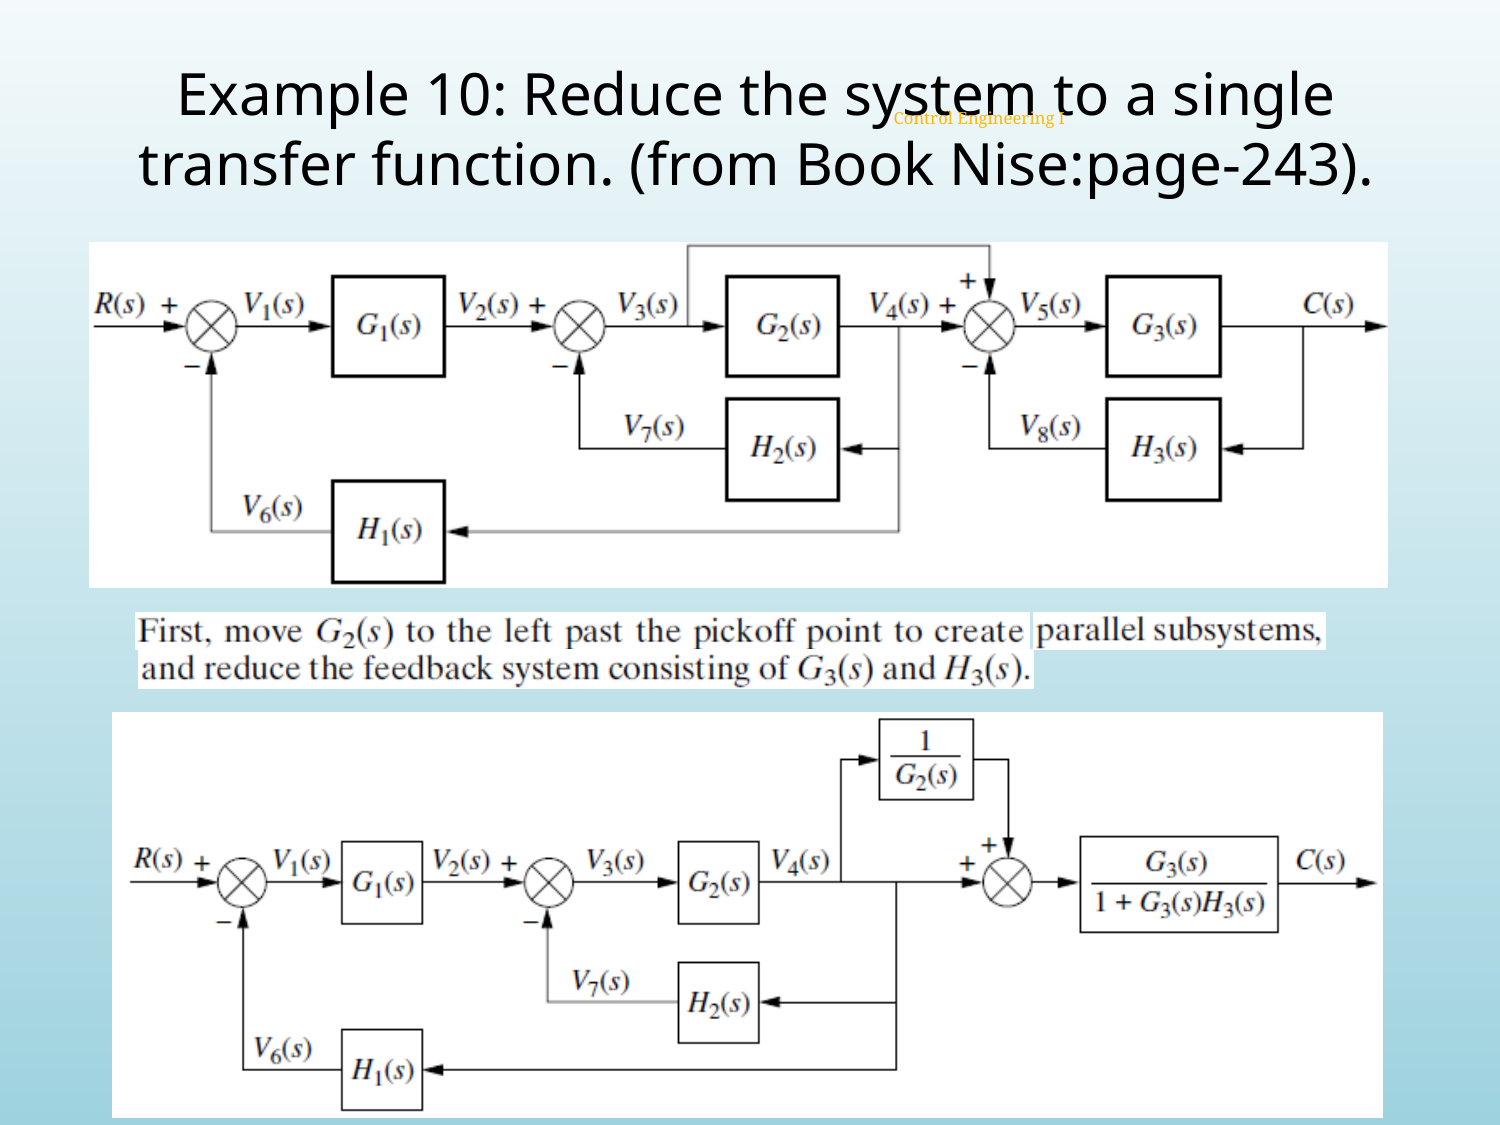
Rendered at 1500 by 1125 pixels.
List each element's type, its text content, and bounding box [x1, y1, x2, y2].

picture [89, 242, 1388, 588]
footer Control Engineering I [862, 100, 1080, 176]
picture [112, 712, 1384, 1118]
title Example 10: Reduce the system to a single transfer function. (from Book Nise:page-243). [75, 24, 1438, 230]
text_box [135, 612, 1326, 690]
